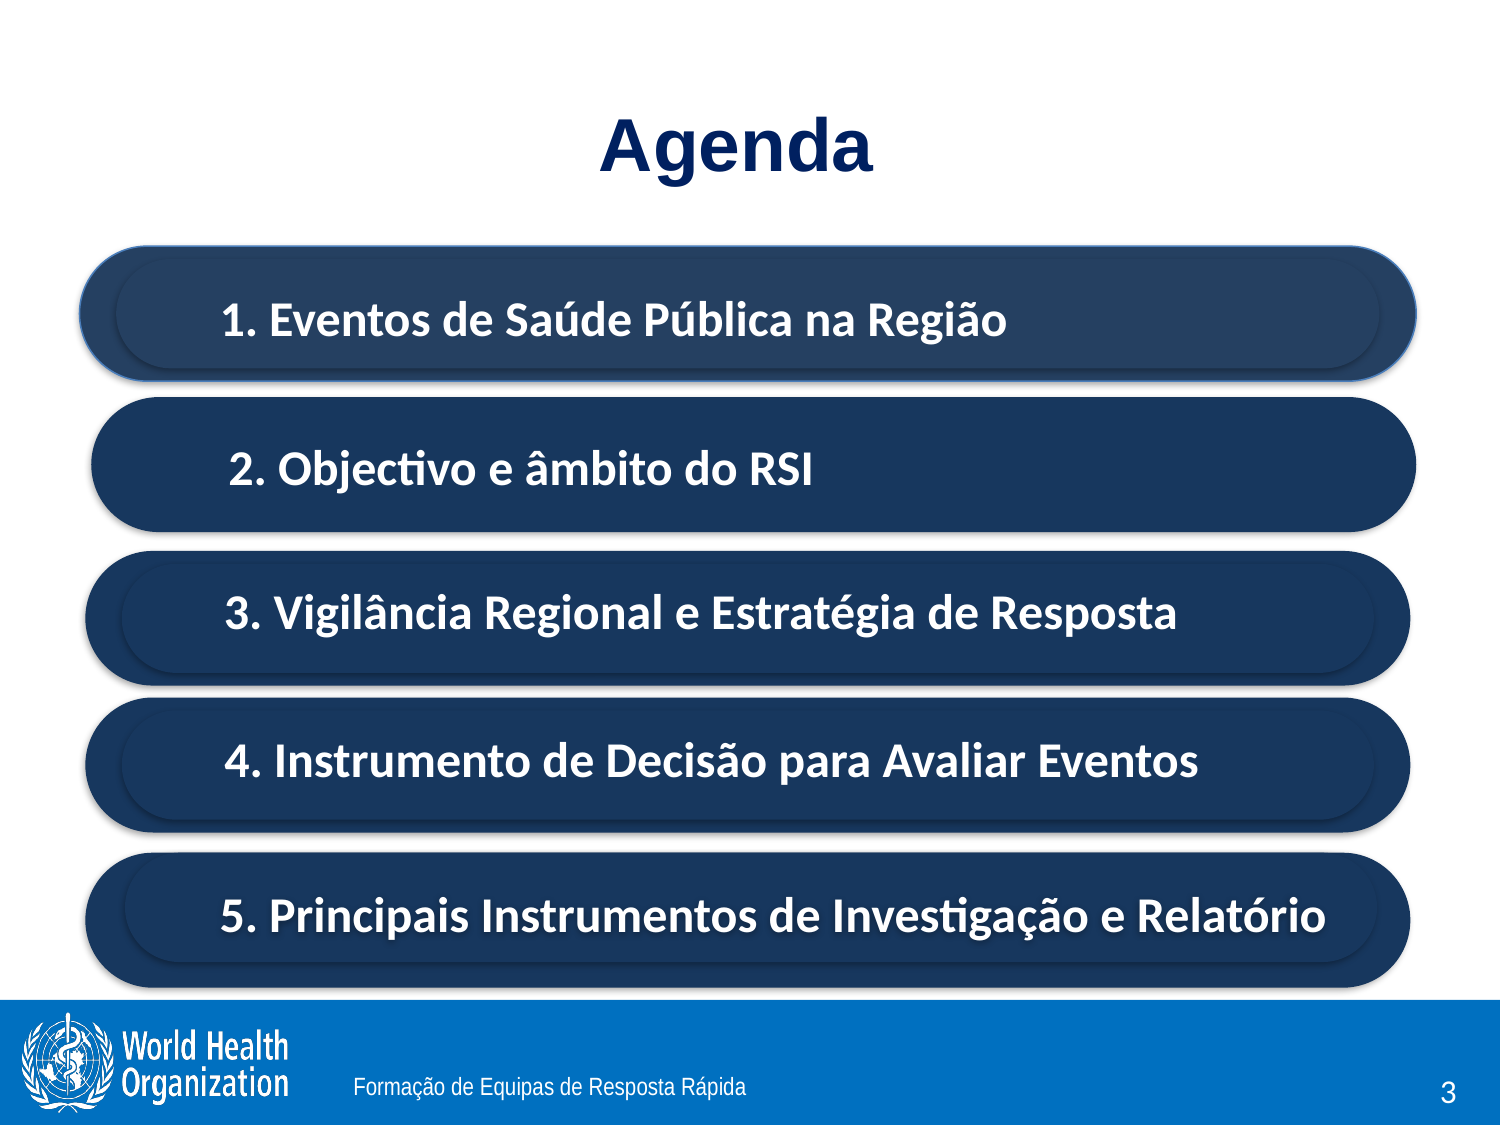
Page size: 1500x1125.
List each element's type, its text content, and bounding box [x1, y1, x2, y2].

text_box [85, 852, 1411, 988]
text_box [90, 396, 1418, 533]
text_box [85, 550, 1411, 686]
text_box 2. Objectivo e âmbito do RSI [213, 427, 829, 503]
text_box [85, 697, 1411, 833]
picture [21, 1012, 288, 1113]
title Agenda [61, 62, 1412, 220]
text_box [79, 245, 1417, 382]
